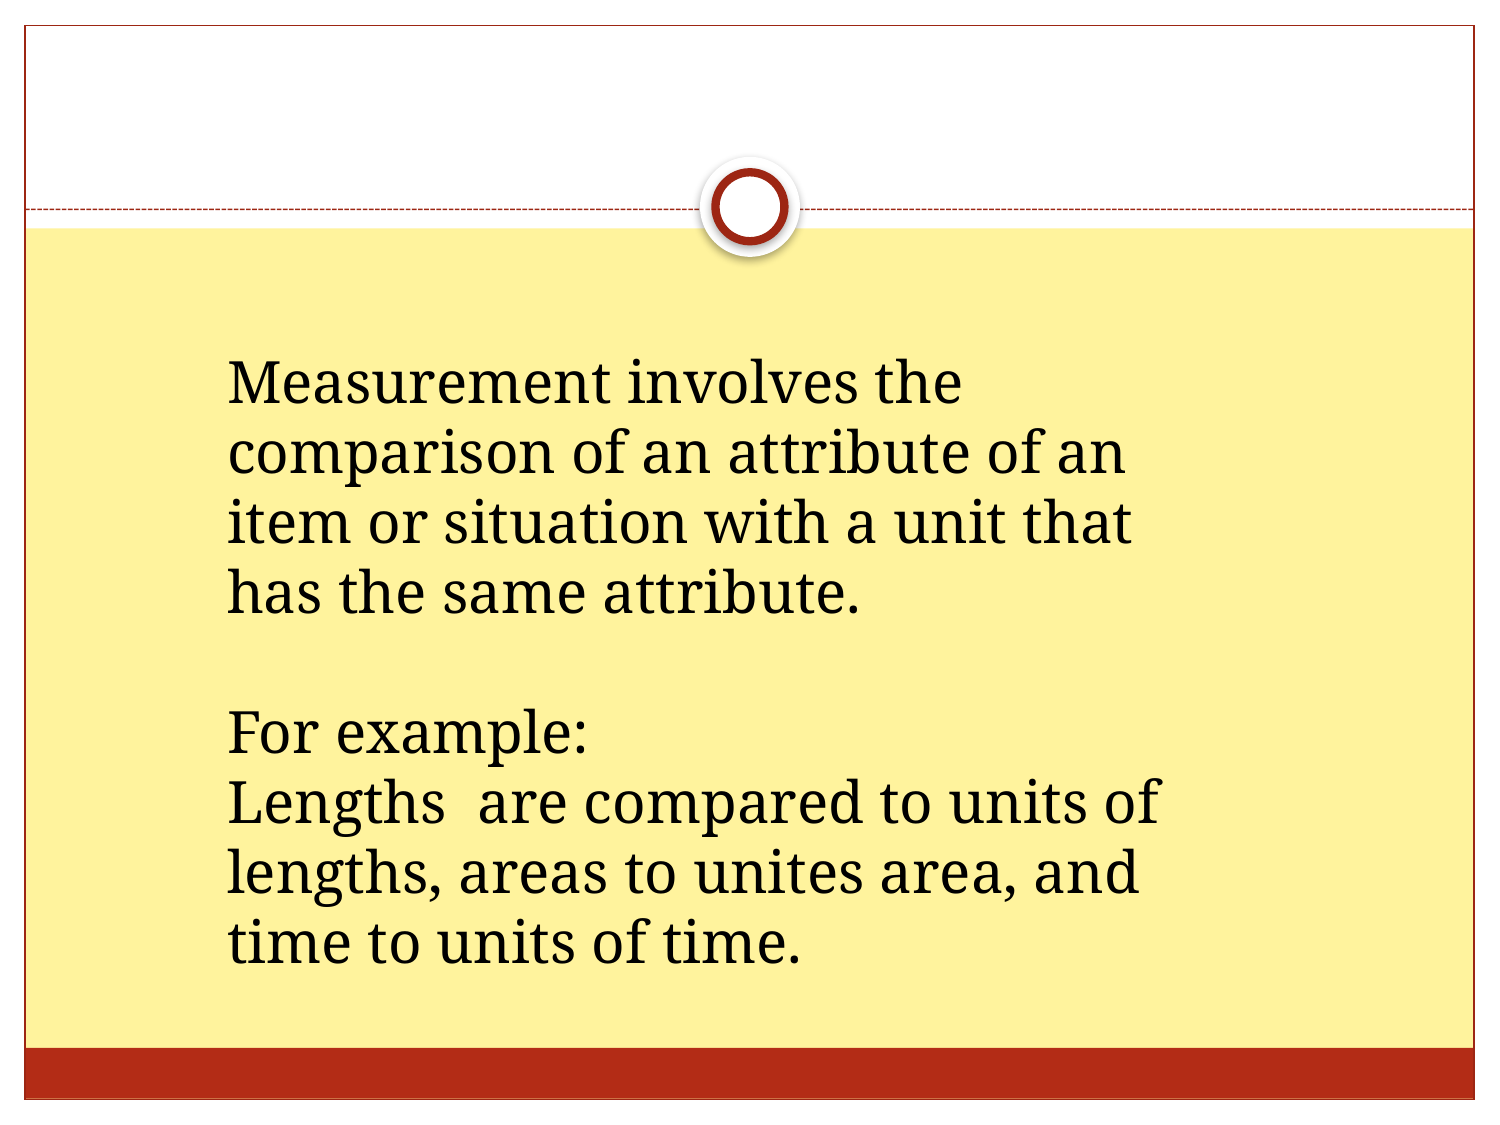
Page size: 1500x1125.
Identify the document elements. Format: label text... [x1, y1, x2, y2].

text_box Measurement involves the comparison of an attribute of an item or situation with a unit that has the same attribute. For example: Lengths are compared to units of lengths, areas to unites area, and time to units of time. [212, 337, 1250, 1028]
